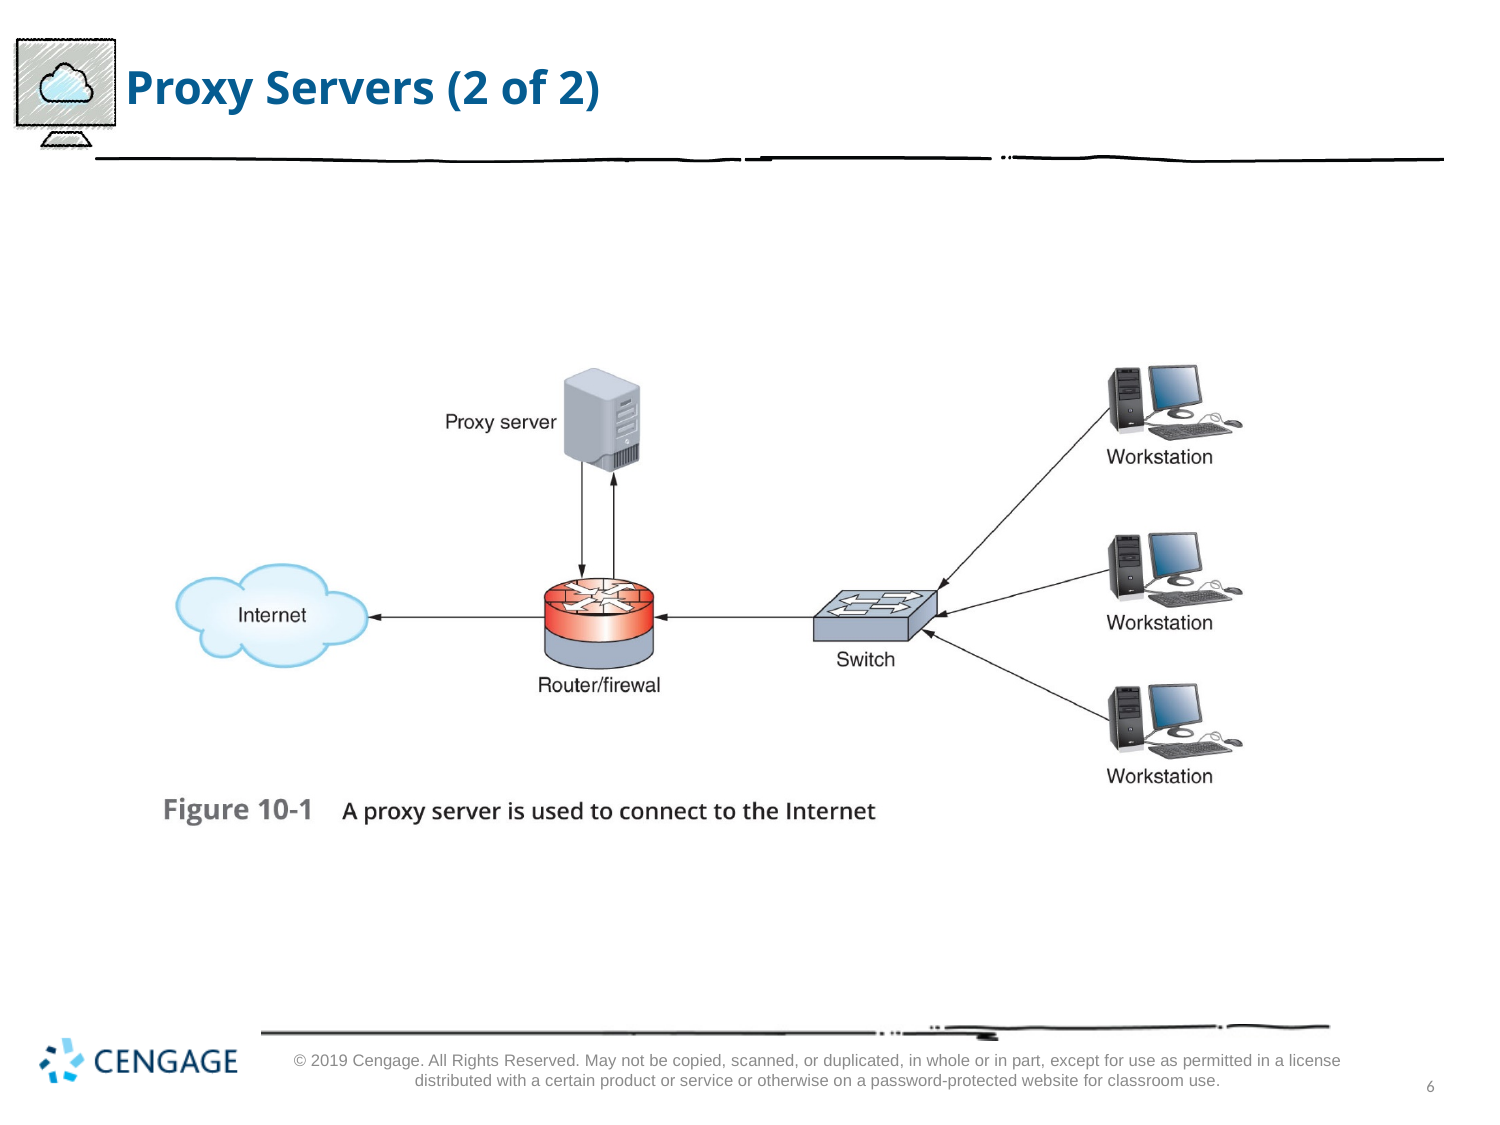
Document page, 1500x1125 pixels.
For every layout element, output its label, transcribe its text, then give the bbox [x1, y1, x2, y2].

footer © 2019 Cengage. All Rights Reserved. May not be copied, scanned, or duplicated, in whole or in part, except for use as permitted in a license distributed with a certain product or service or otherwise on a password-protected website for classroom use. [262, 1050, 1375, 1091]
title Proxy Servers (2 of 2) [125, 66, 1442, 116]
picture [95, 155, 1444, 163]
picture [162, 362, 1245, 828]
picture [19, 1024, 250, 1096]
picture [13, 36, 117, 151]
picture [261, 1024, 1331, 1041]
